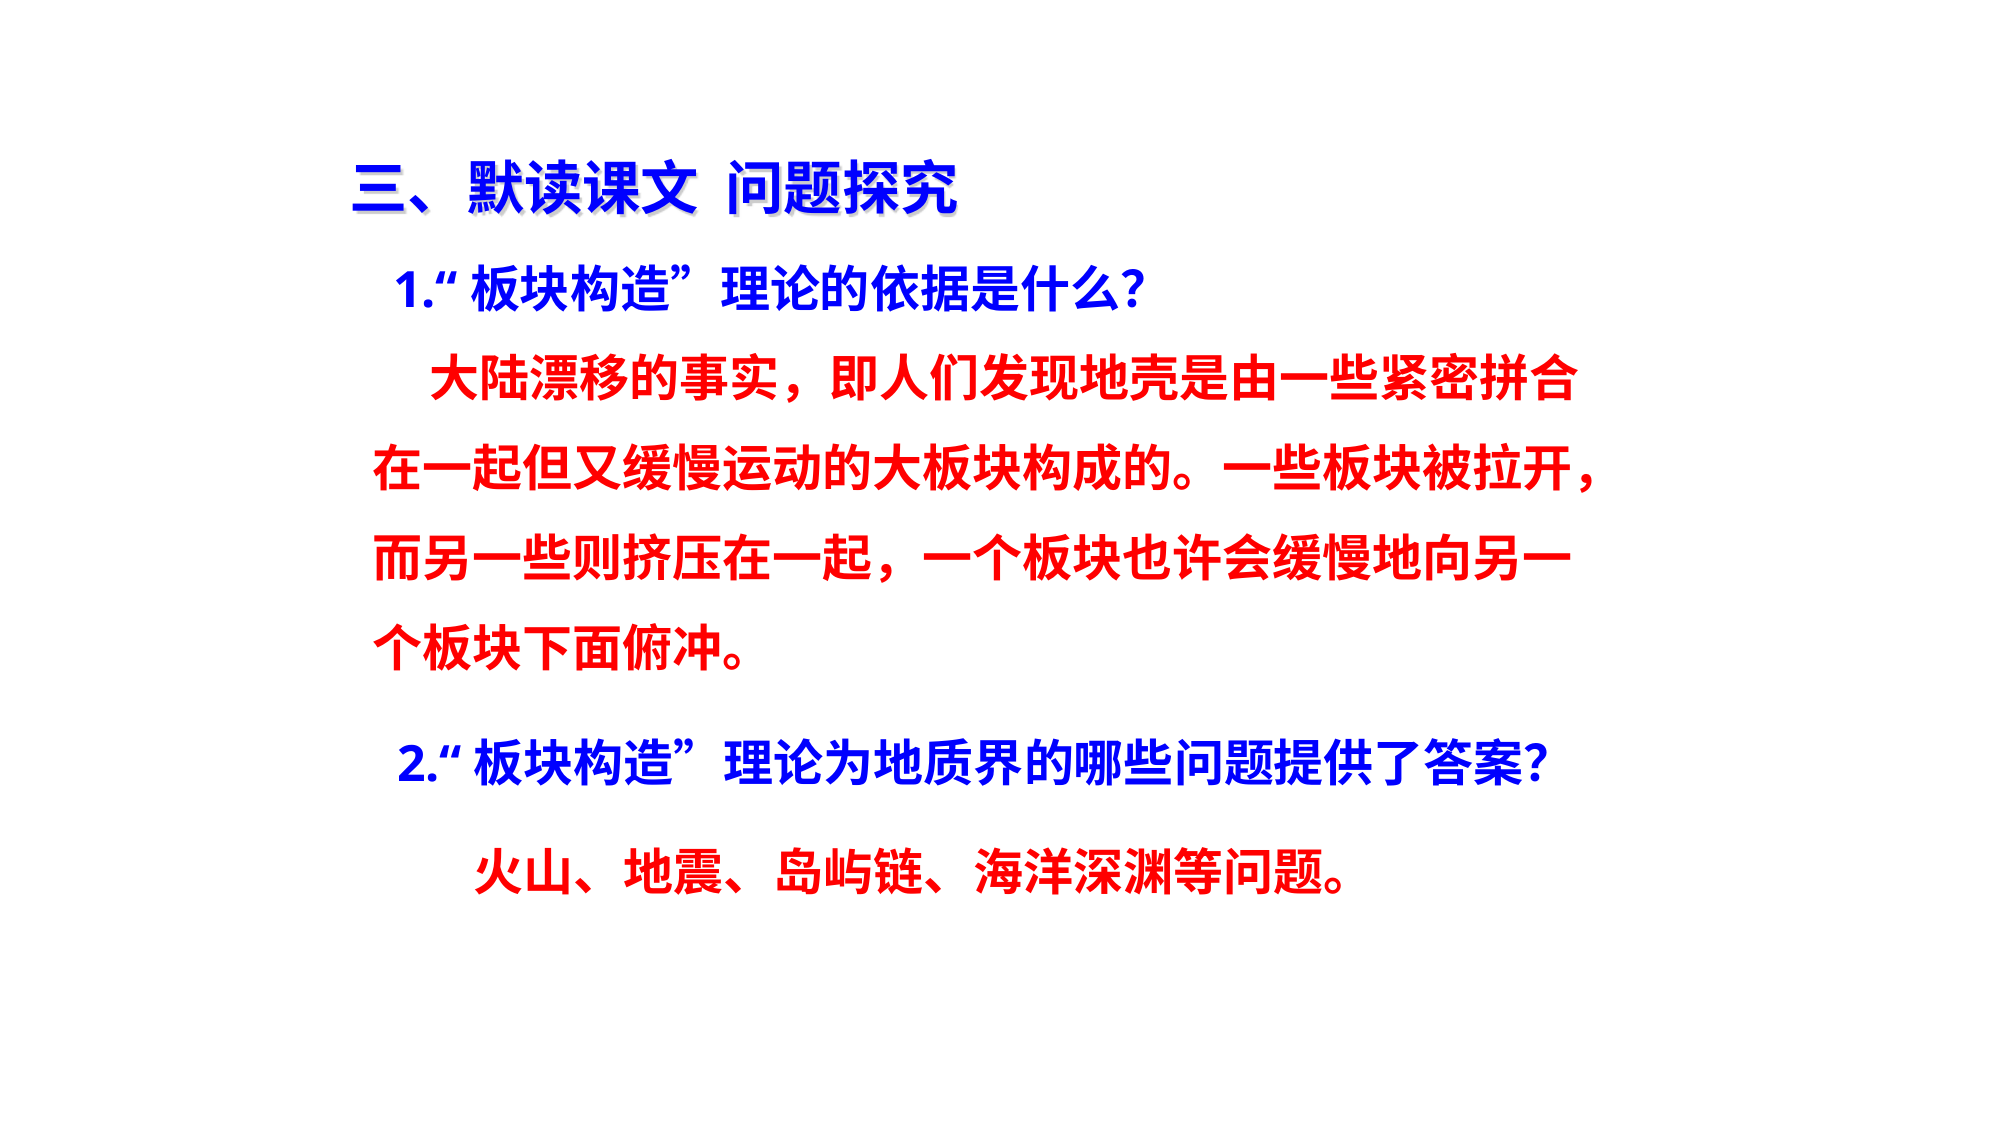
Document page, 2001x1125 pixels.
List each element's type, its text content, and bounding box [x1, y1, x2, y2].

text_box 1.“板块构造”理论的依据是什么？ [378, 219, 1330, 309]
text_box 火山、地震、岛屿链、海洋深渊等问题。 [458, 803, 1493, 908]
text_box 三、默读课文 问题探究 [334, 144, 1190, 229]
text_box 2.“板块构造”理论为地质界的哪些问题提供了答案？ [382, 693, 1673, 799]
text_box 大陆漂移的事实，即人们发现地壳是由一些紧密拼合在一起但又缓慢运动的大板块构成的。一些板块被拉开，而另一些则挤压在一起，一个板块也许会缓慢地向另一个板块下面俯冲。 [357, 309, 1637, 685]
